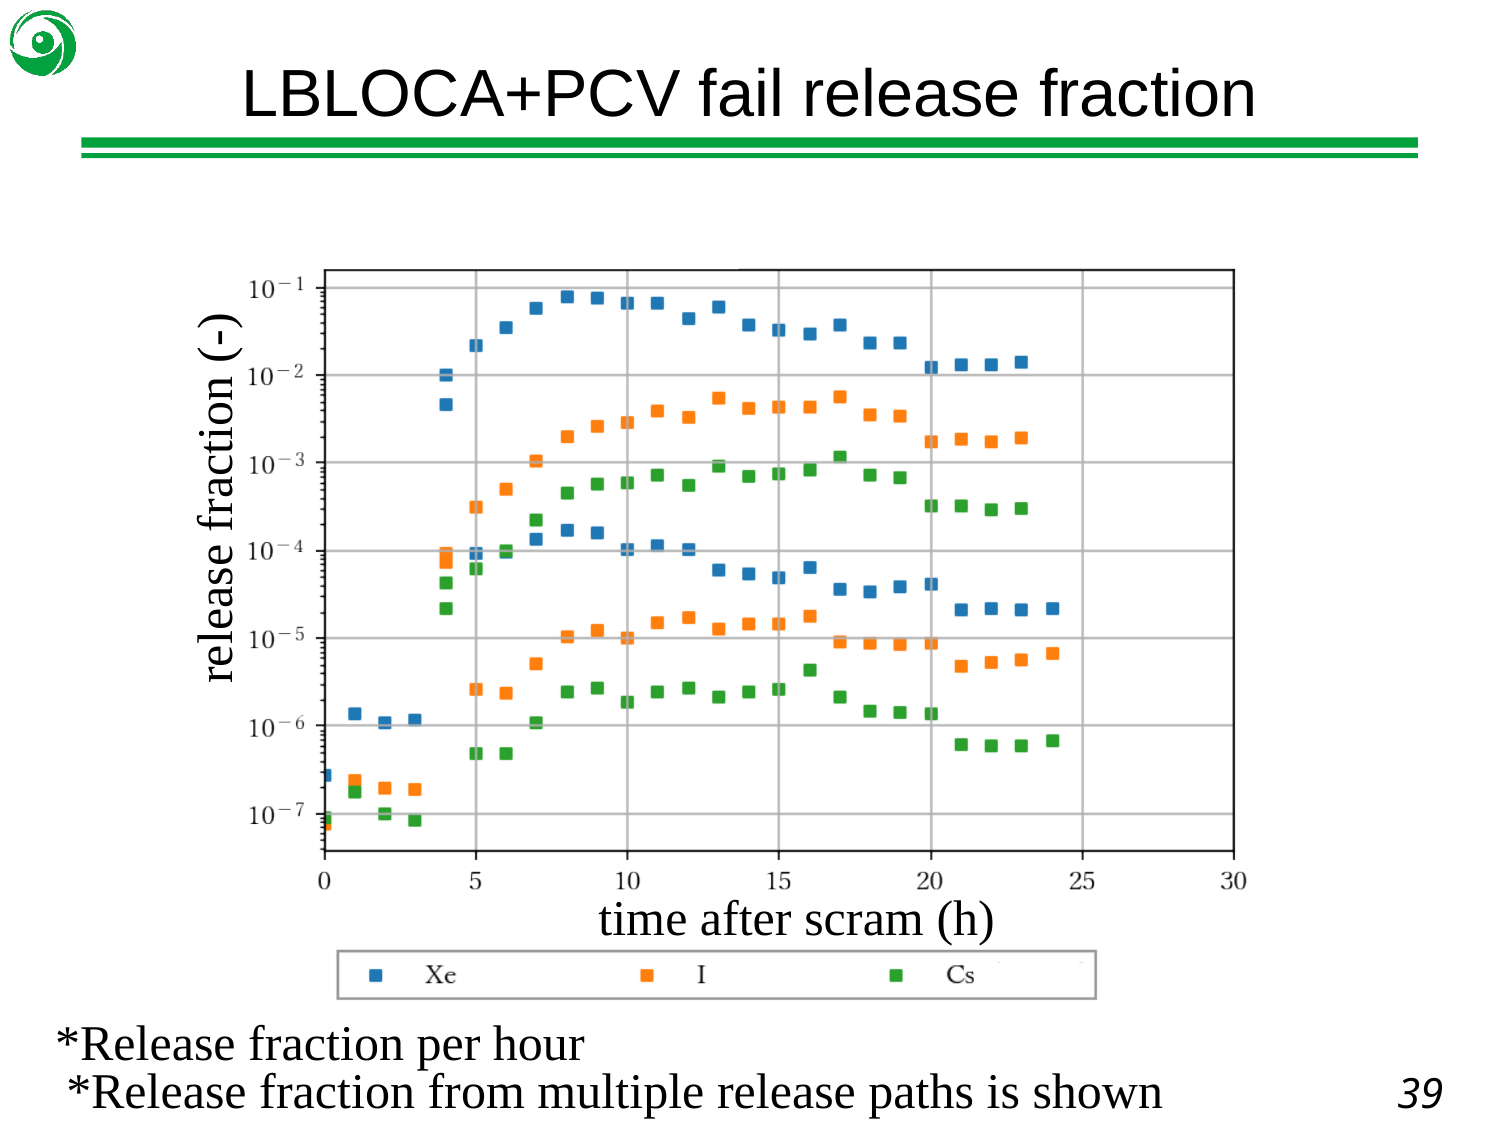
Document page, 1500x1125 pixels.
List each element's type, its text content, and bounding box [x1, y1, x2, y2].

text_box *Release fraction from multiple release paths is shown [51, 1051, 183, 1125]
text_box *Release fraction from multiple release paths is shown [1273, 1051, 1500, 1125]
picture [0, 0, 88, 88]
title LBLOCA+PCV fail release fraction [87, 42, 1413, 138]
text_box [188, 211, 1269, 1125]
text_box *Release fraction per hour [40, 1002, 183, 1078]
